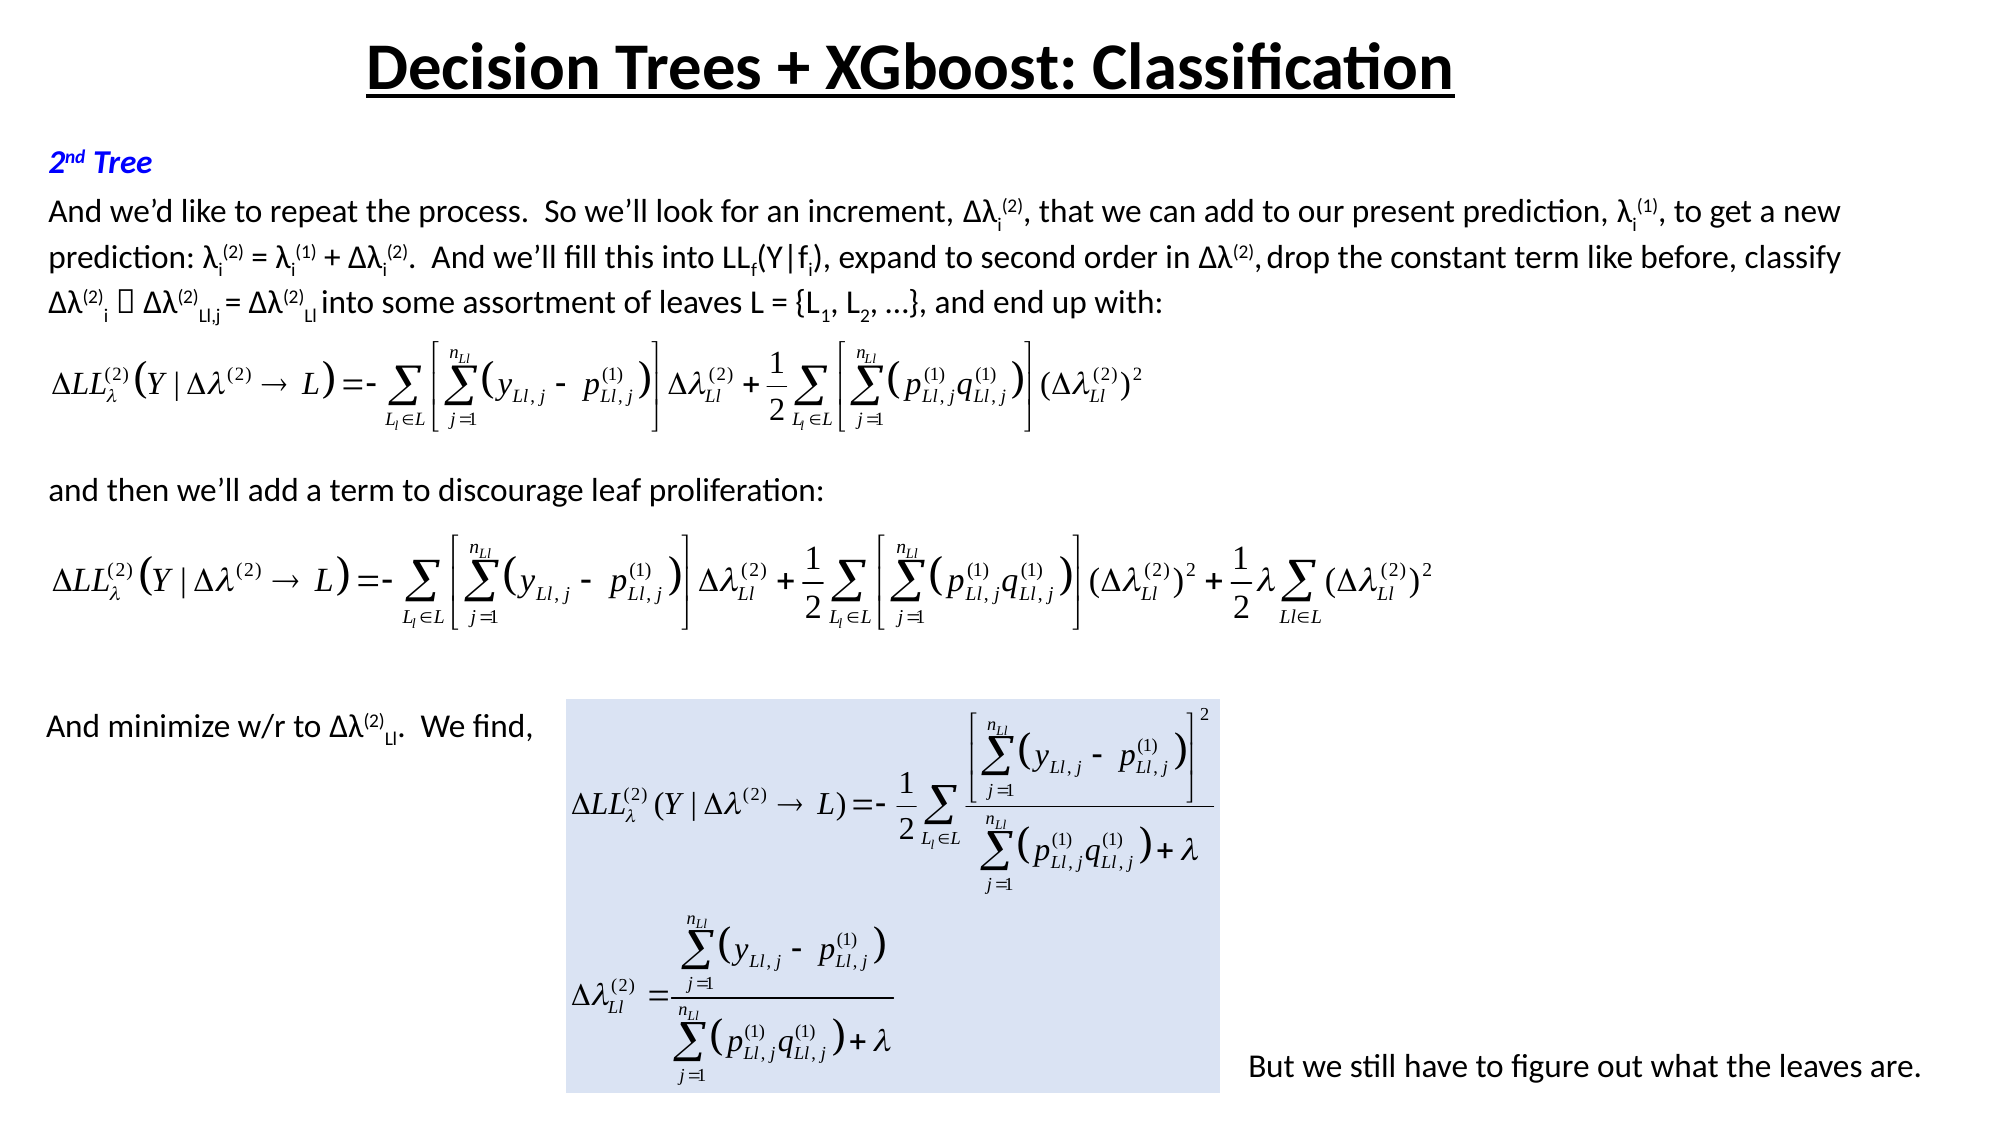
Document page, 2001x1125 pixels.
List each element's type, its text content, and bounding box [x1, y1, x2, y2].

text_box And minimize w/r to Δλ(2)Ll. We find, [31, 696, 567, 757]
text_box Decision Trees + XGboost: Classification [351, 15, 1505, 111]
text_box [566, 699, 1221, 1093]
text_box 2nd Tree [33, 133, 287, 182]
text_box And we’d like to repeat the process. So we’ll look for an increment, Δλi(2), that we can add to our present prediction, λi(1), to get a new prediction: λi(2) = λi(1) + Δλi(2). And we’ll fill this into LLf(Y|fi), expand to second order in Δλ(2), drop the constant term like before, classify Δλ(2)i  Δλ(2)Ll,j = Δλ(2)Ll into some assortment of leaves L = {L1, L2, …}, and end up with: [33, 182, 1900, 334]
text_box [46, 528, 1441, 637]
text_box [46, 335, 1149, 438]
text_box and then we’ll add a term to discourage leaf proliferation: [33, 460, 919, 516]
text_box But we still have to figure out what the leaves are. [1233, 1037, 1984, 1092]
